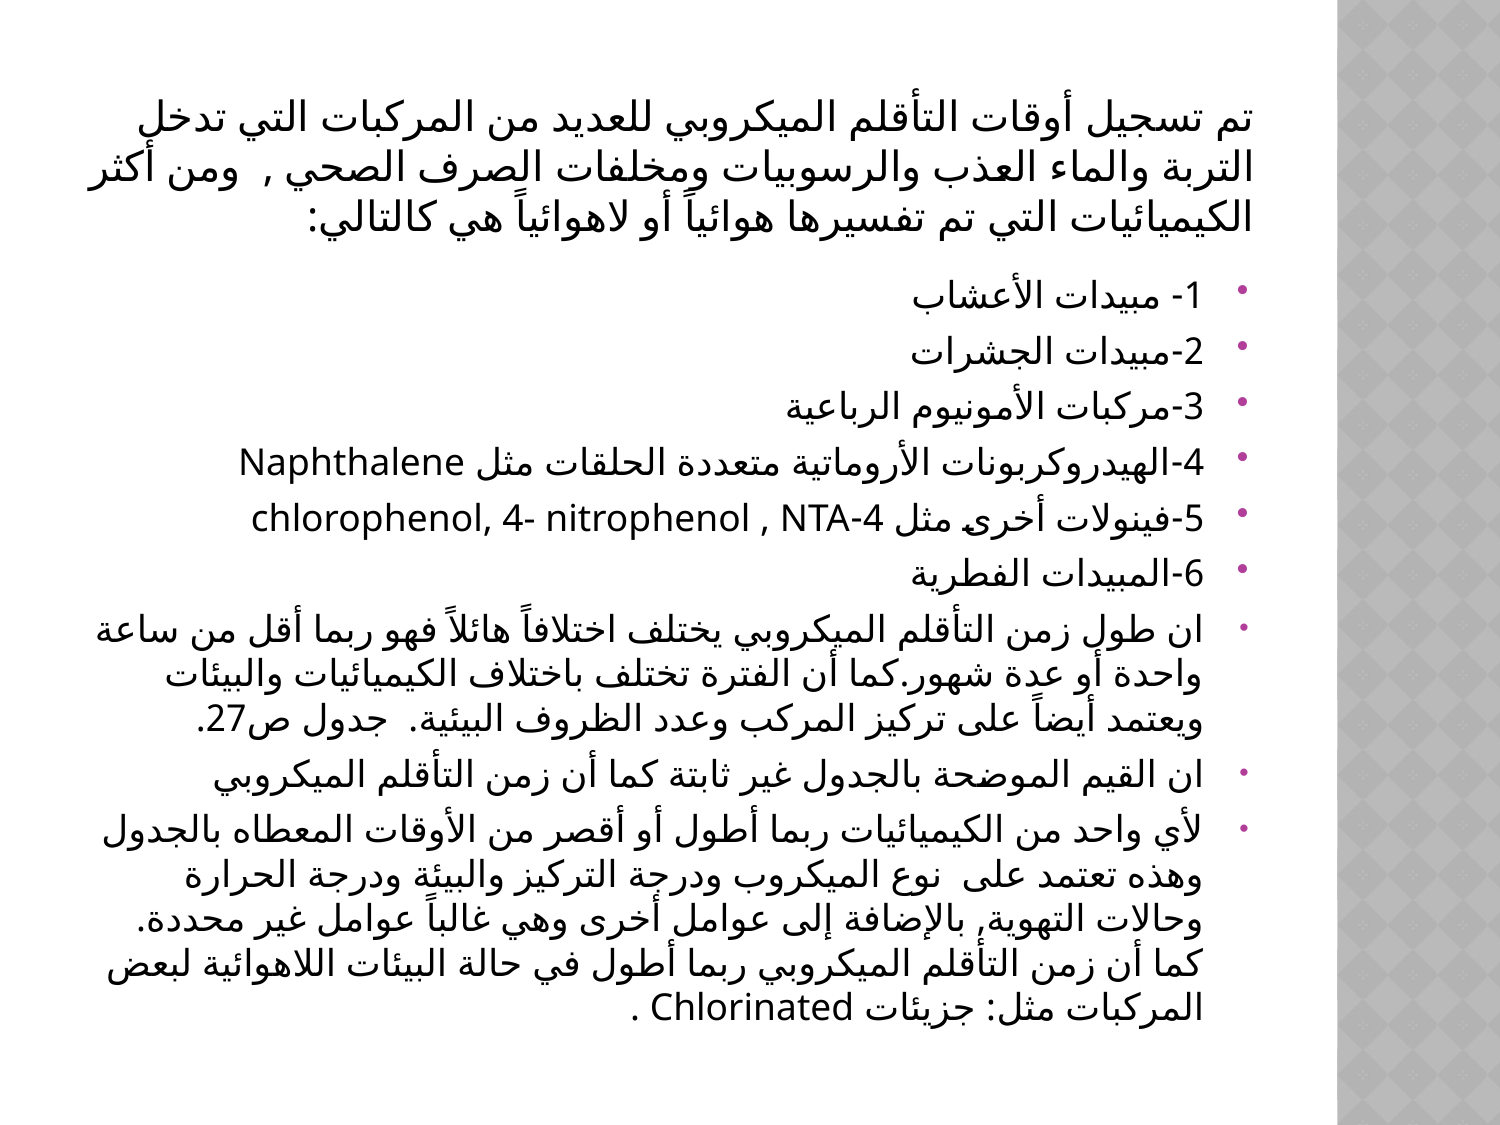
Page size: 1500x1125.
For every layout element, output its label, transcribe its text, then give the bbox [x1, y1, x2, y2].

list 1- مبيدات الأعشاب 2-مبيدات الجشرات 3-مركبات الأمونيوم الرباعية 4-الهيدروكربونات الأروماتية متعددة الحلقات مثل Naphthalene 5-فينولات أخرى مثل 4-chlorophenol, 4- nitrophenol , NTA 6-المبيدات الفطرية ان طول زمن التأقلم الميكروبي يختلف اختلافاً هائلاً فهو ربما أقل من ساعة واحدة أو عدة شهور.كما أن الفترة تختلف باختلاف الكيميائيات والبيئات ويعتمد أيضاً على تركيز المركب وعدد الظروف البيئية. جدول ص27. ان القيم الموضحة بالجدول غير ثابتة كما أن زمن التأقلم الميكروبي لأي واحد من الكيميائيات ربما أطول أو أقصر من الأوقات المعطاه بالجدول وهذه تعتمد على نوع الميكروب ودرجة التركيز والبيئة ودرجة الحرارة وحالات التهوية, بالإضافة إلى عوامل أخرى وهي غالباً عوامل غير محددة. كما أن زمن التأقلم الميكروبي ربما أطول في حالة البيئات اللاهوائية لبعض المركبات مثل: جزيئات Chlorinated . [75, 264, 1263, 1059]
title تم تسجيل أوقات التأقلم الميكروبي للعديد من المركبات التي تدخل التربة والماء العذب والرسوبيات ومخلفات الصرف الصحي , ومن أكثر الكيميائيات التي تم تفسيرها هوائياً أو لاهوائياً هي كالتالي: [75, 35, 1263, 240]
